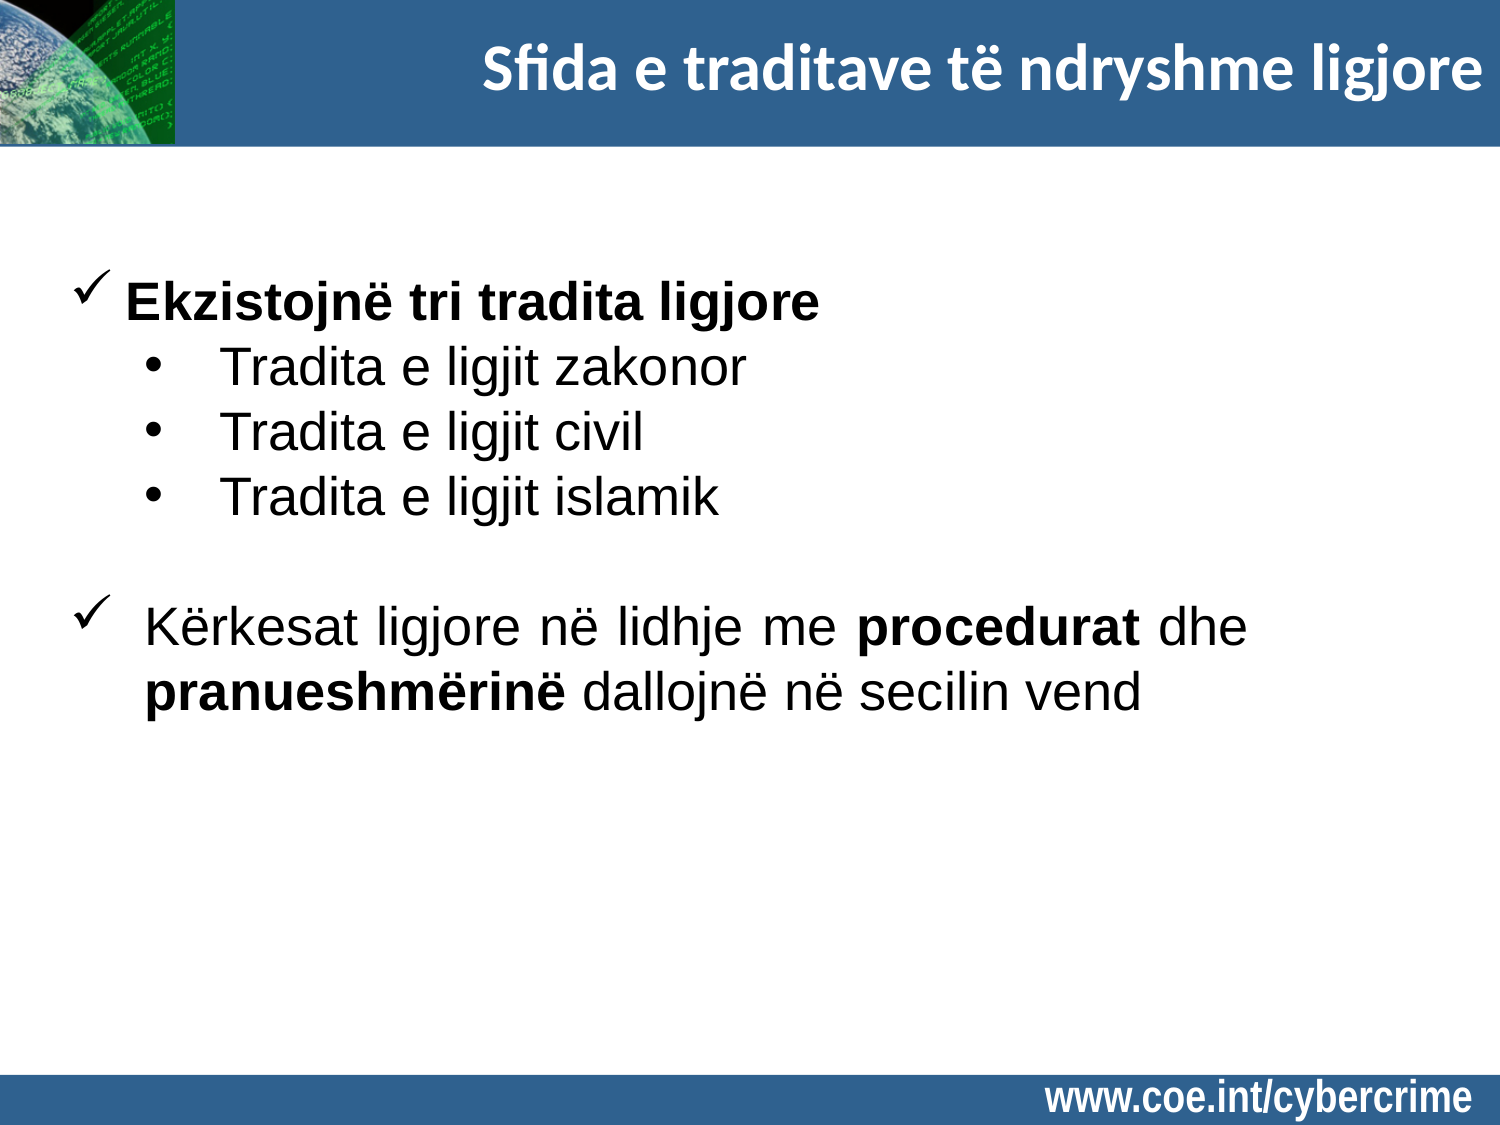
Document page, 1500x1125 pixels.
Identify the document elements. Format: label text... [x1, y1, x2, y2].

picture [0, 0, 175, 144]
text_box [0, 1073, 1030, 1125]
text_box www.coe.int/cybercrime [1030, 1059, 1500, 1125]
text_box Sfida e traditave të ndryshme ligjore [177, 0, 1500, 149]
text_box Ekzistojnë tri tradita ligjore Tradita e ligjit zakonor Tradita e ligjit civil Tradita e ligjit islamik Kërkesat ligjore në lidhje me procedurat dhe pranueshmërinë dallojnë në secilin vend [54, 258, 1264, 729]
